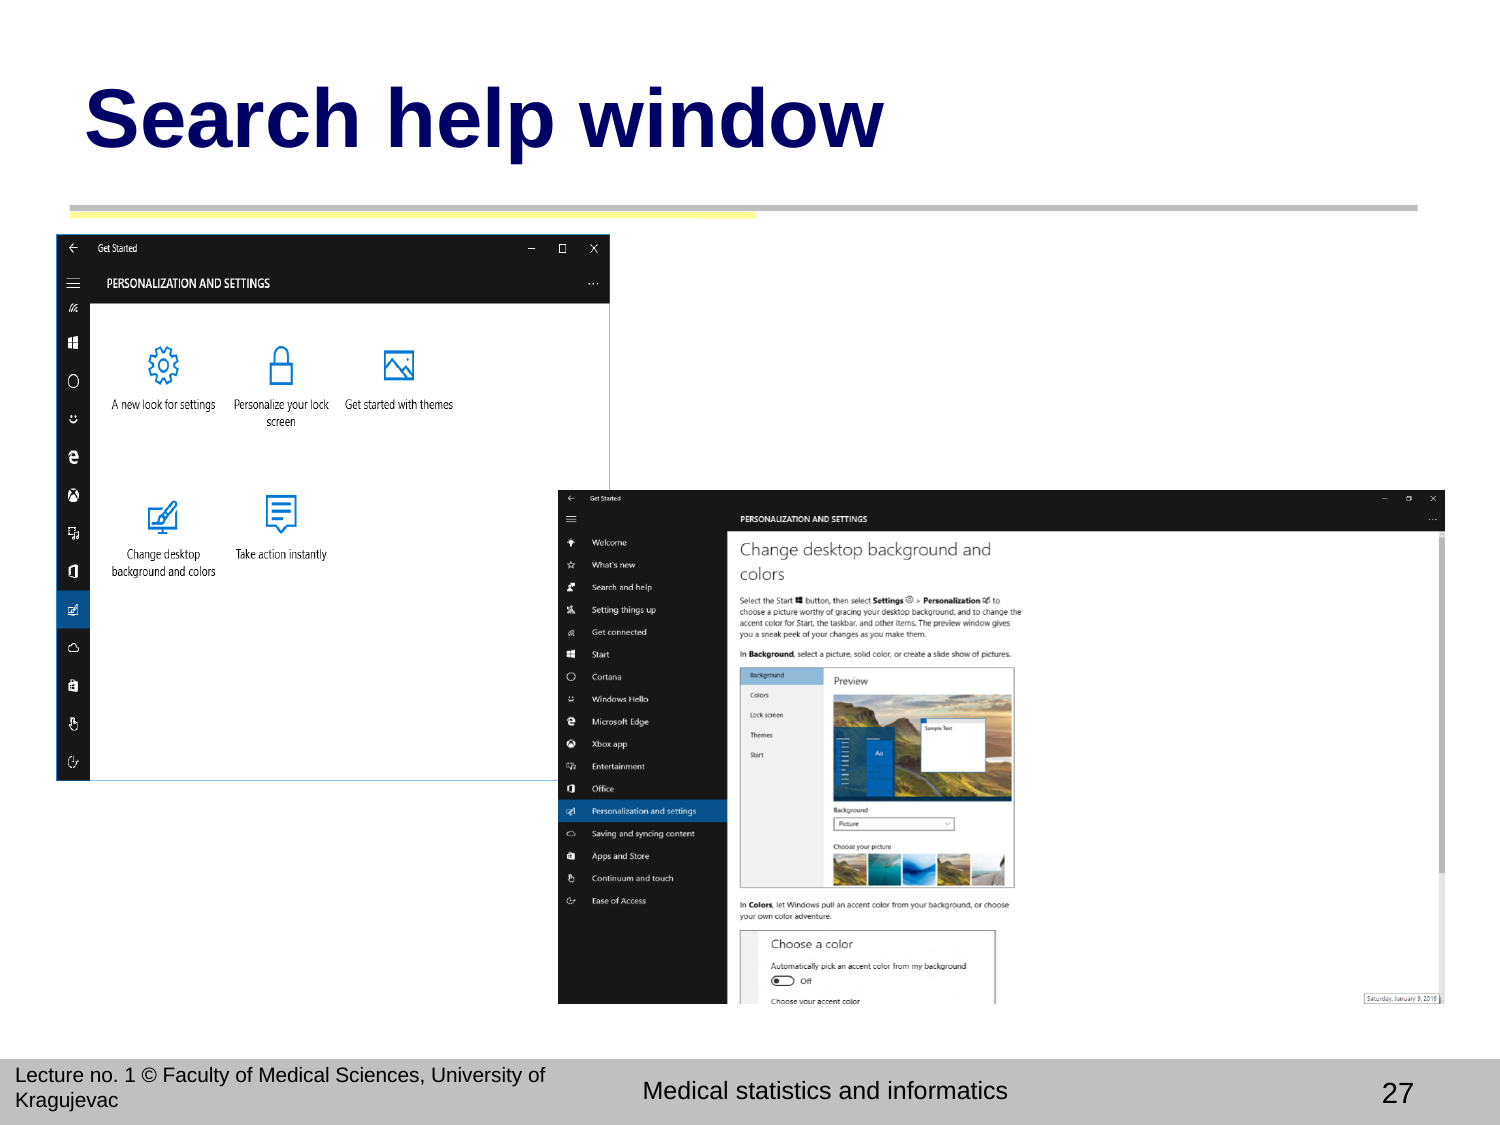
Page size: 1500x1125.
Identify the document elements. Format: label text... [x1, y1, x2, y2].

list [558, 490, 1445, 1005]
picture [56, 234, 610, 781]
slide_number Lecture no. 1 © Faculty of Medical Sciences, University of Kragujevac [0, 1053, 624, 1108]
title Search help window [69, 19, 1426, 208]
footer Medical statistics and informatics [512, 1066, 1140, 1125]
slide_number 27 [1161, 1066, 1430, 1125]
